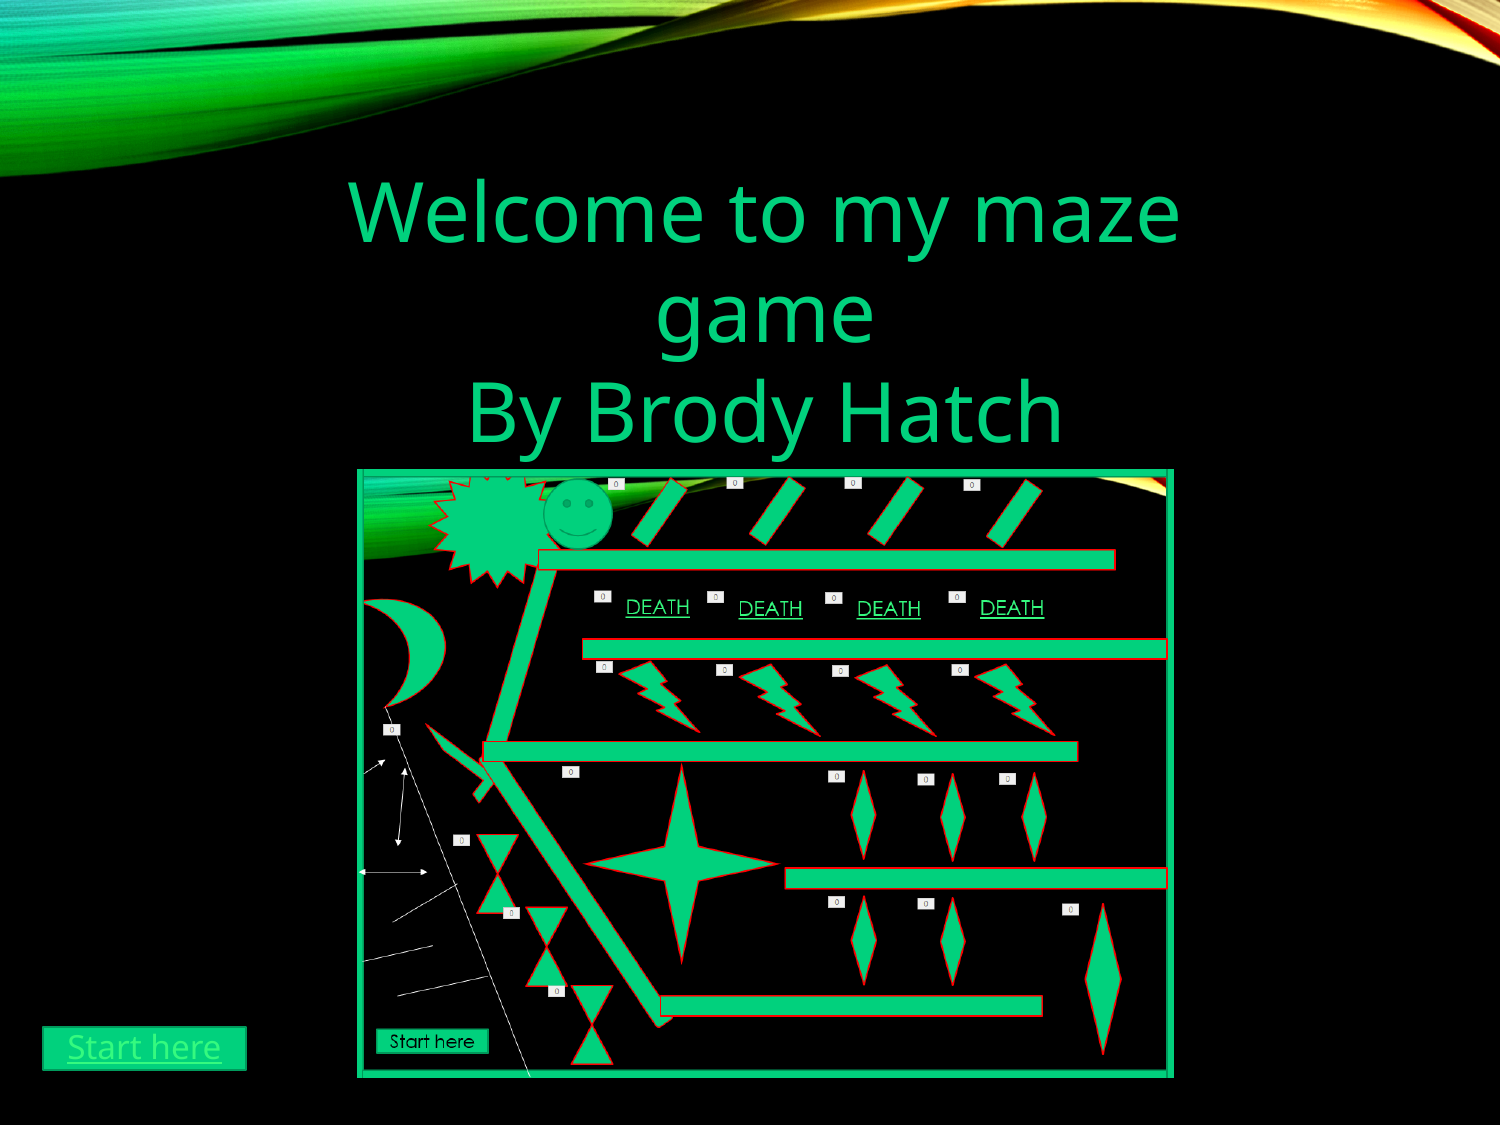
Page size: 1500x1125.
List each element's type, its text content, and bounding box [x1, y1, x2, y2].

picture [0, 0, 1500, 178]
text_box Welcome to my maze game By Brody Hatch [297, 151, 1234, 467]
text_box Start here [42, 1026, 247, 1071]
picture [357, 469, 1174, 1078]
